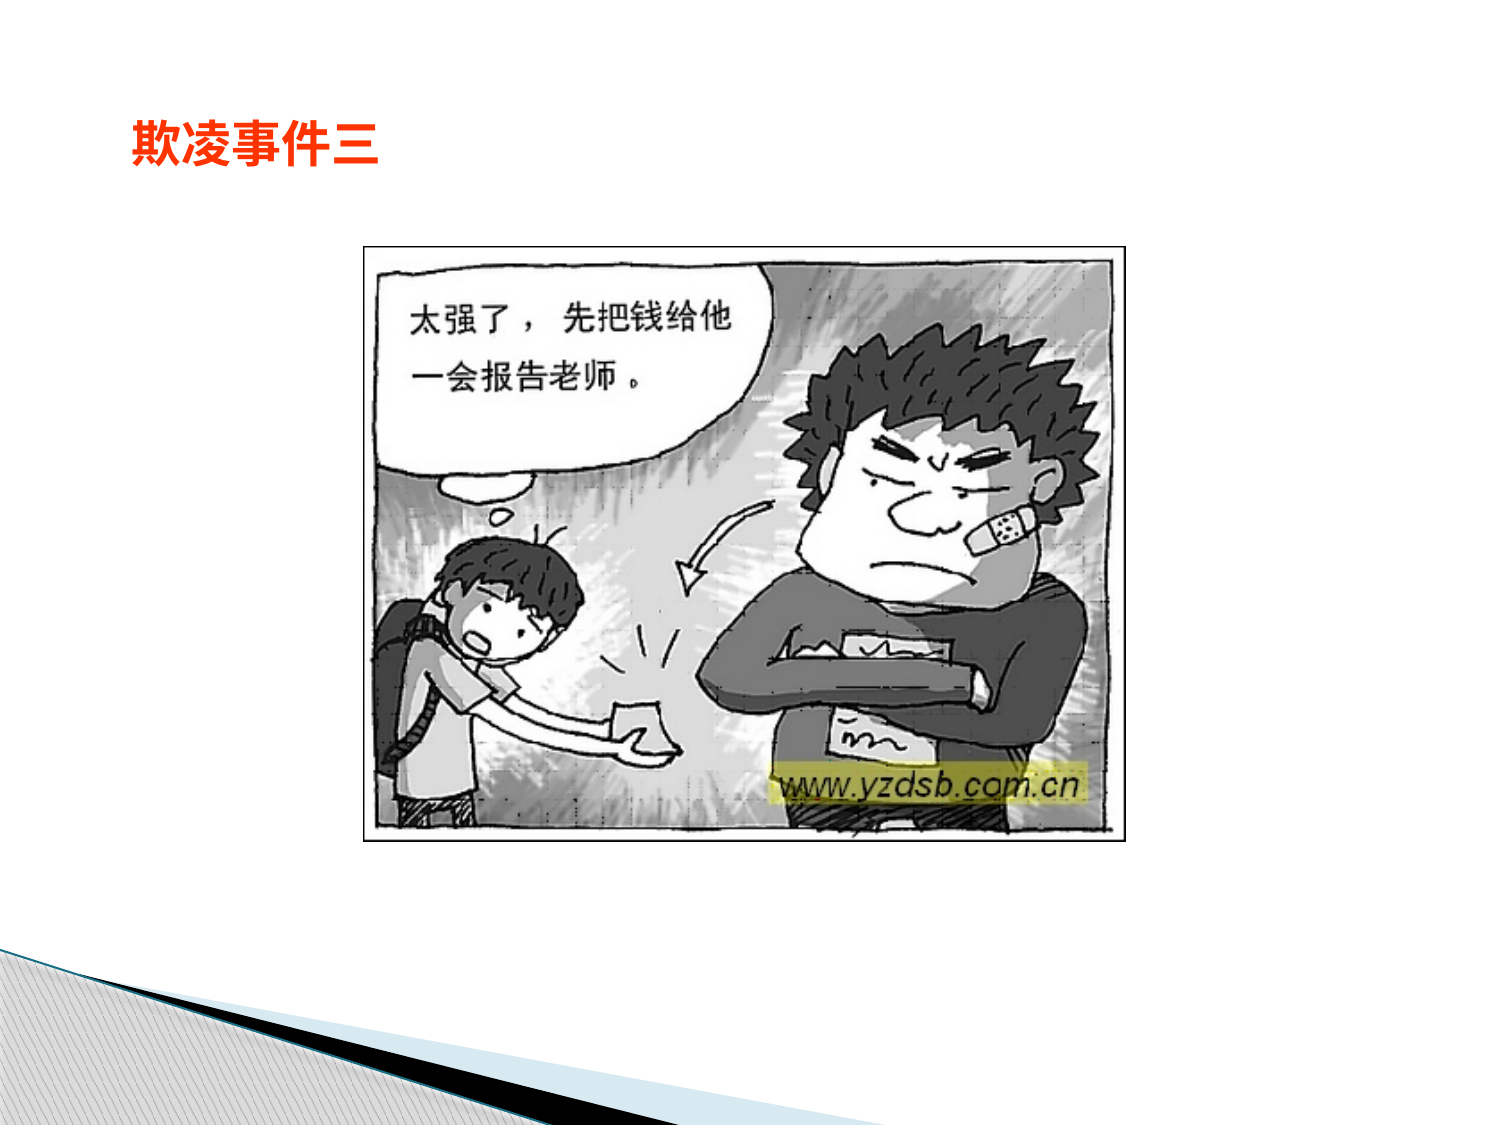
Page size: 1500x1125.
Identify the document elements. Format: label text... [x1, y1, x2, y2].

text_box 欺凌事件三 [117, 105, 434, 181]
picture [363, 245, 1126, 843]
